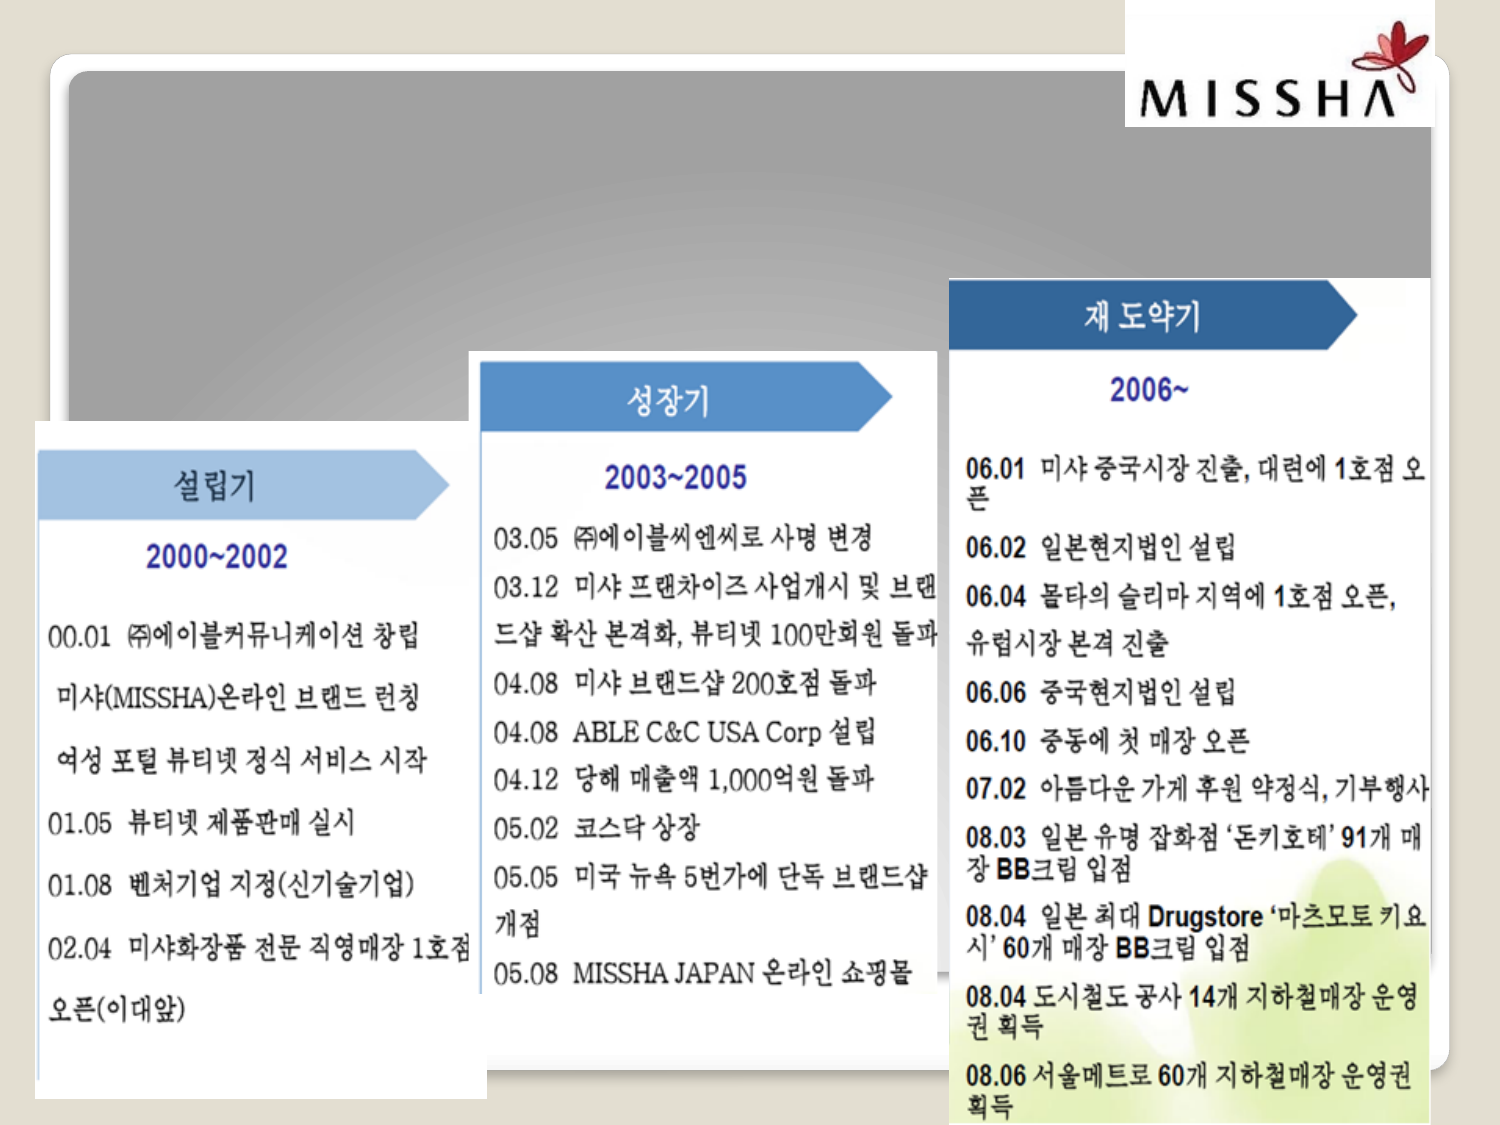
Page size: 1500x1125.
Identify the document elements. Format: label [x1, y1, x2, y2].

picture [1124, 0, 1435, 127]
picture [948, 270, 1431, 1125]
picture [34, 351, 938, 1099]
